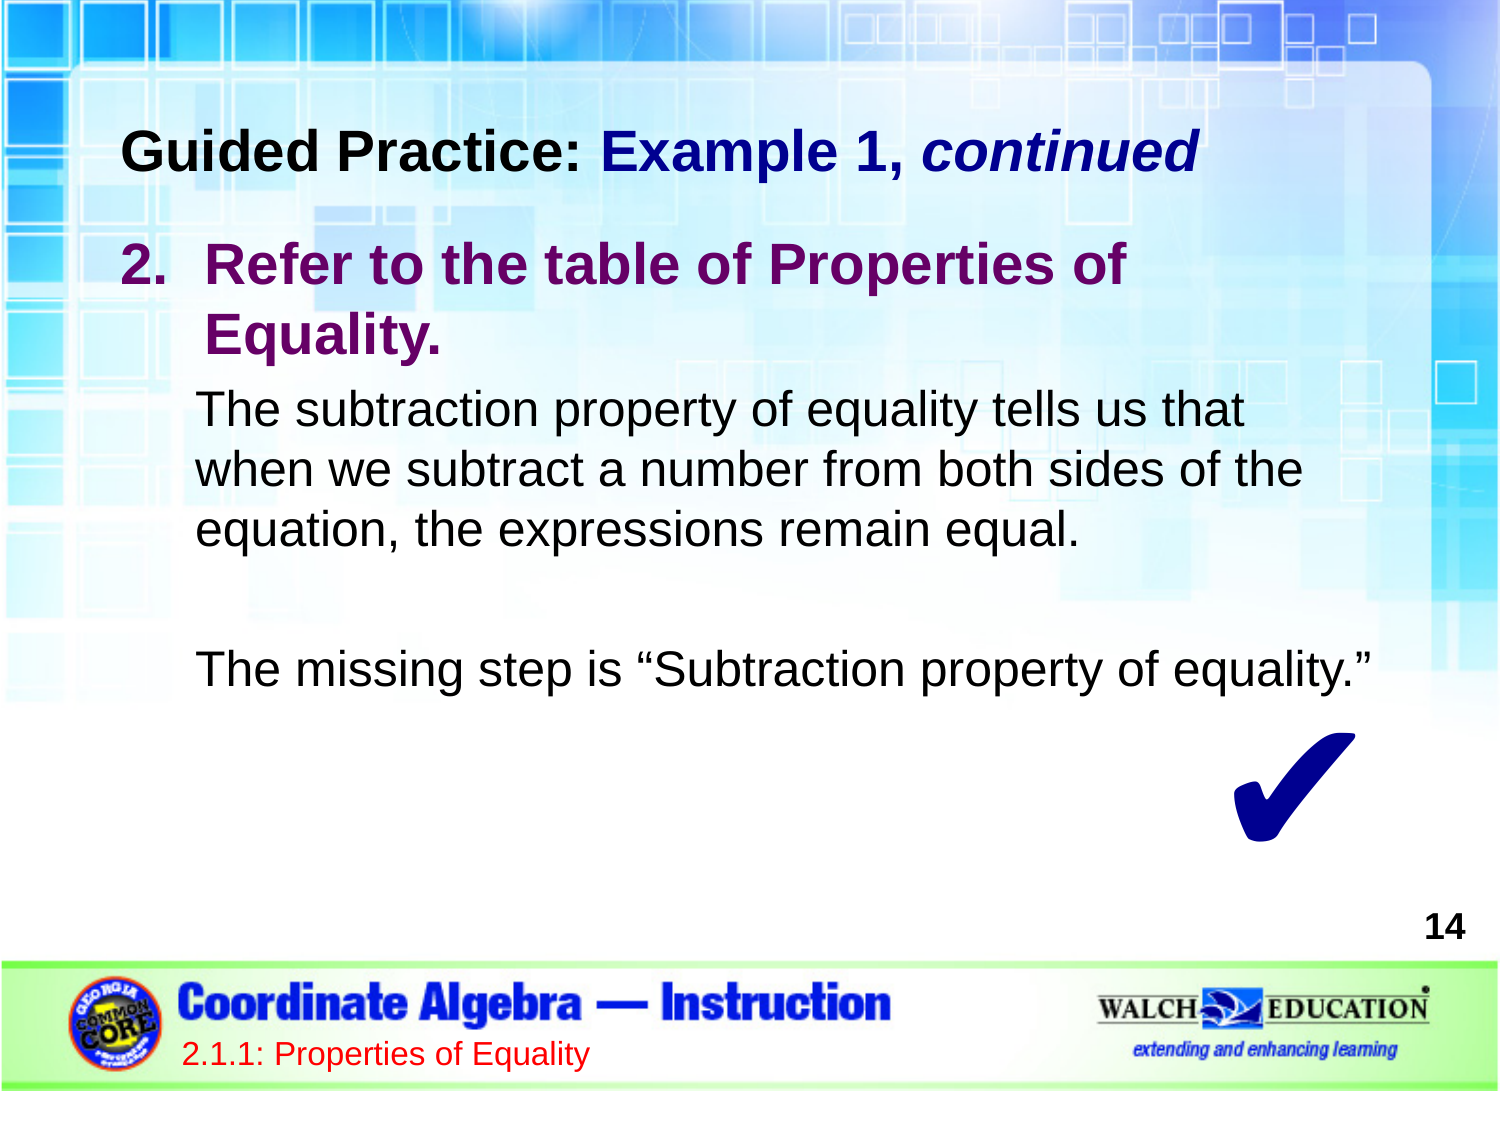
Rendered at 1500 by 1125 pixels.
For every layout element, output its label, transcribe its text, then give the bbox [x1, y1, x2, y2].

text_box ✔ [1128, 651, 1394, 907]
list 2.1.1: Properties of Equality [166, 1024, 1074, 1068]
picture [1, 0, 1500, 1091]
subtitle Guided Practice: Example 1, continued Refer to the table of Properties of Equality. The subtraction property of equality tells us that when we subtract a number from both sides of the equation, the expressions remain equal. The missing step is “Subtraction property of equality.” [105, 105, 1394, 925]
slide_number 14 [1361, 901, 1481, 949]
